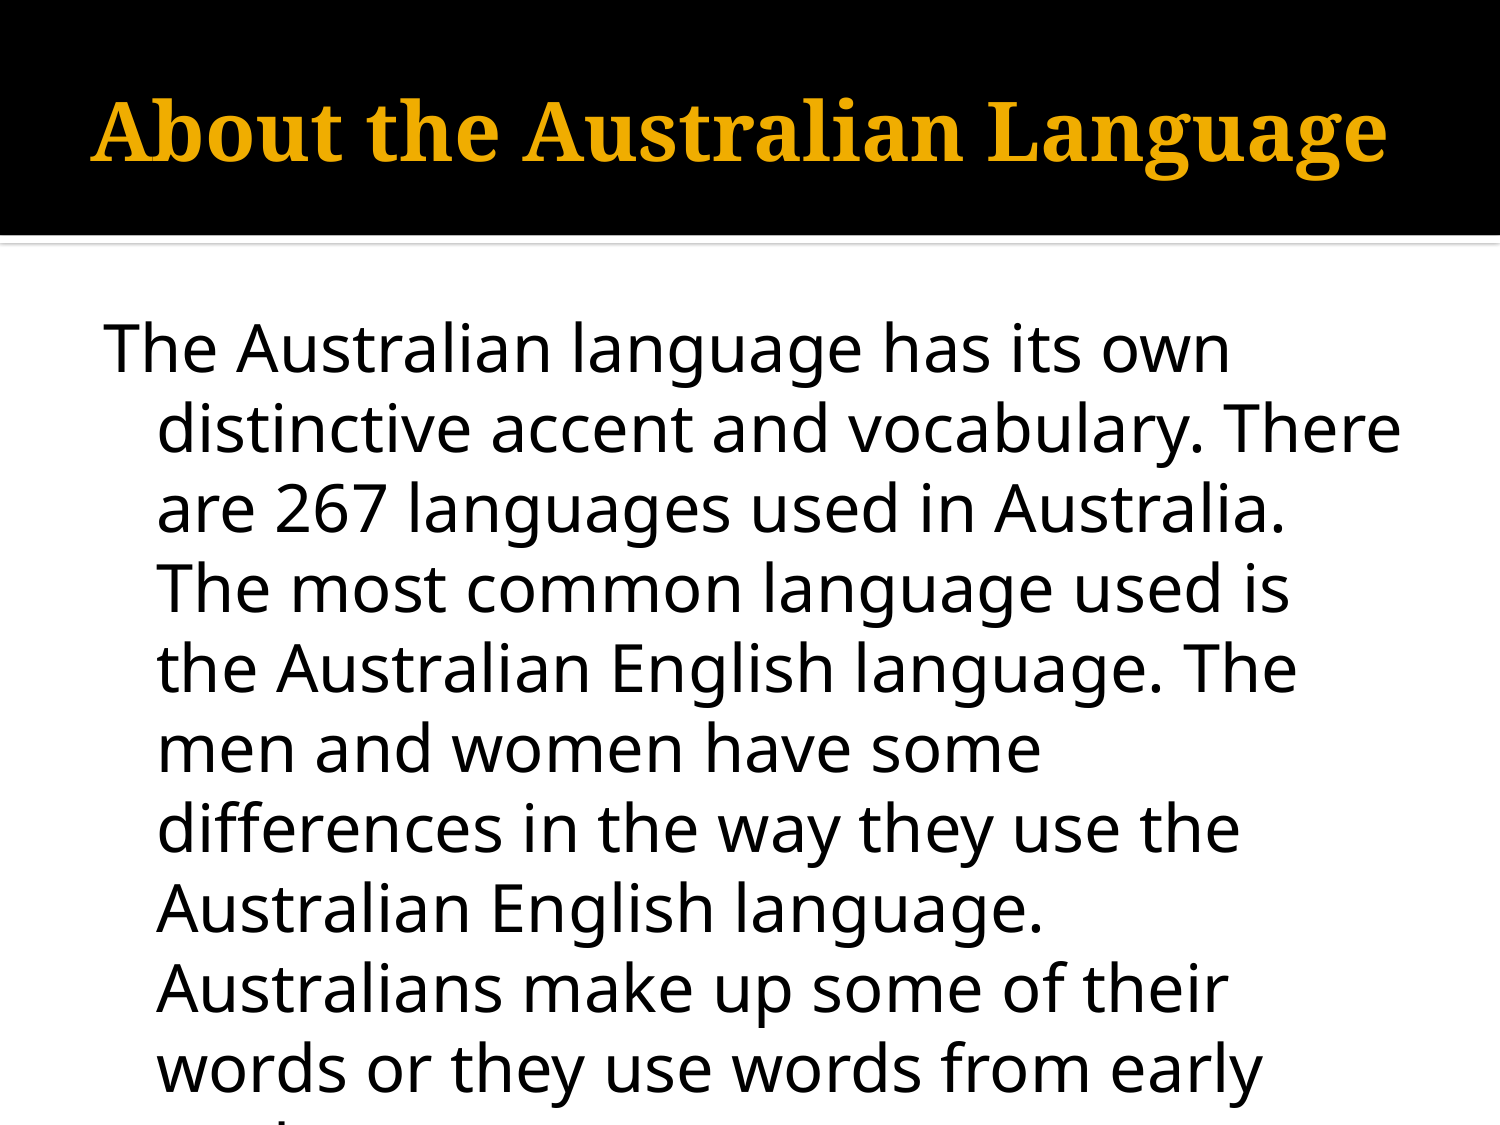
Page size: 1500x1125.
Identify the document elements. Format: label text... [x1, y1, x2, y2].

list The Australian language has its own distinctive accent and vocabulary. There are 267 languages used in Australia. The most common language used is the Australian English language. The men and women have some differences in the way they use the Australian English language. Australians make up some of their words or they use words from early settlers. [75, 291, 1425, 1050]
title About the Australian Language [75, 25, 1425, 231]
